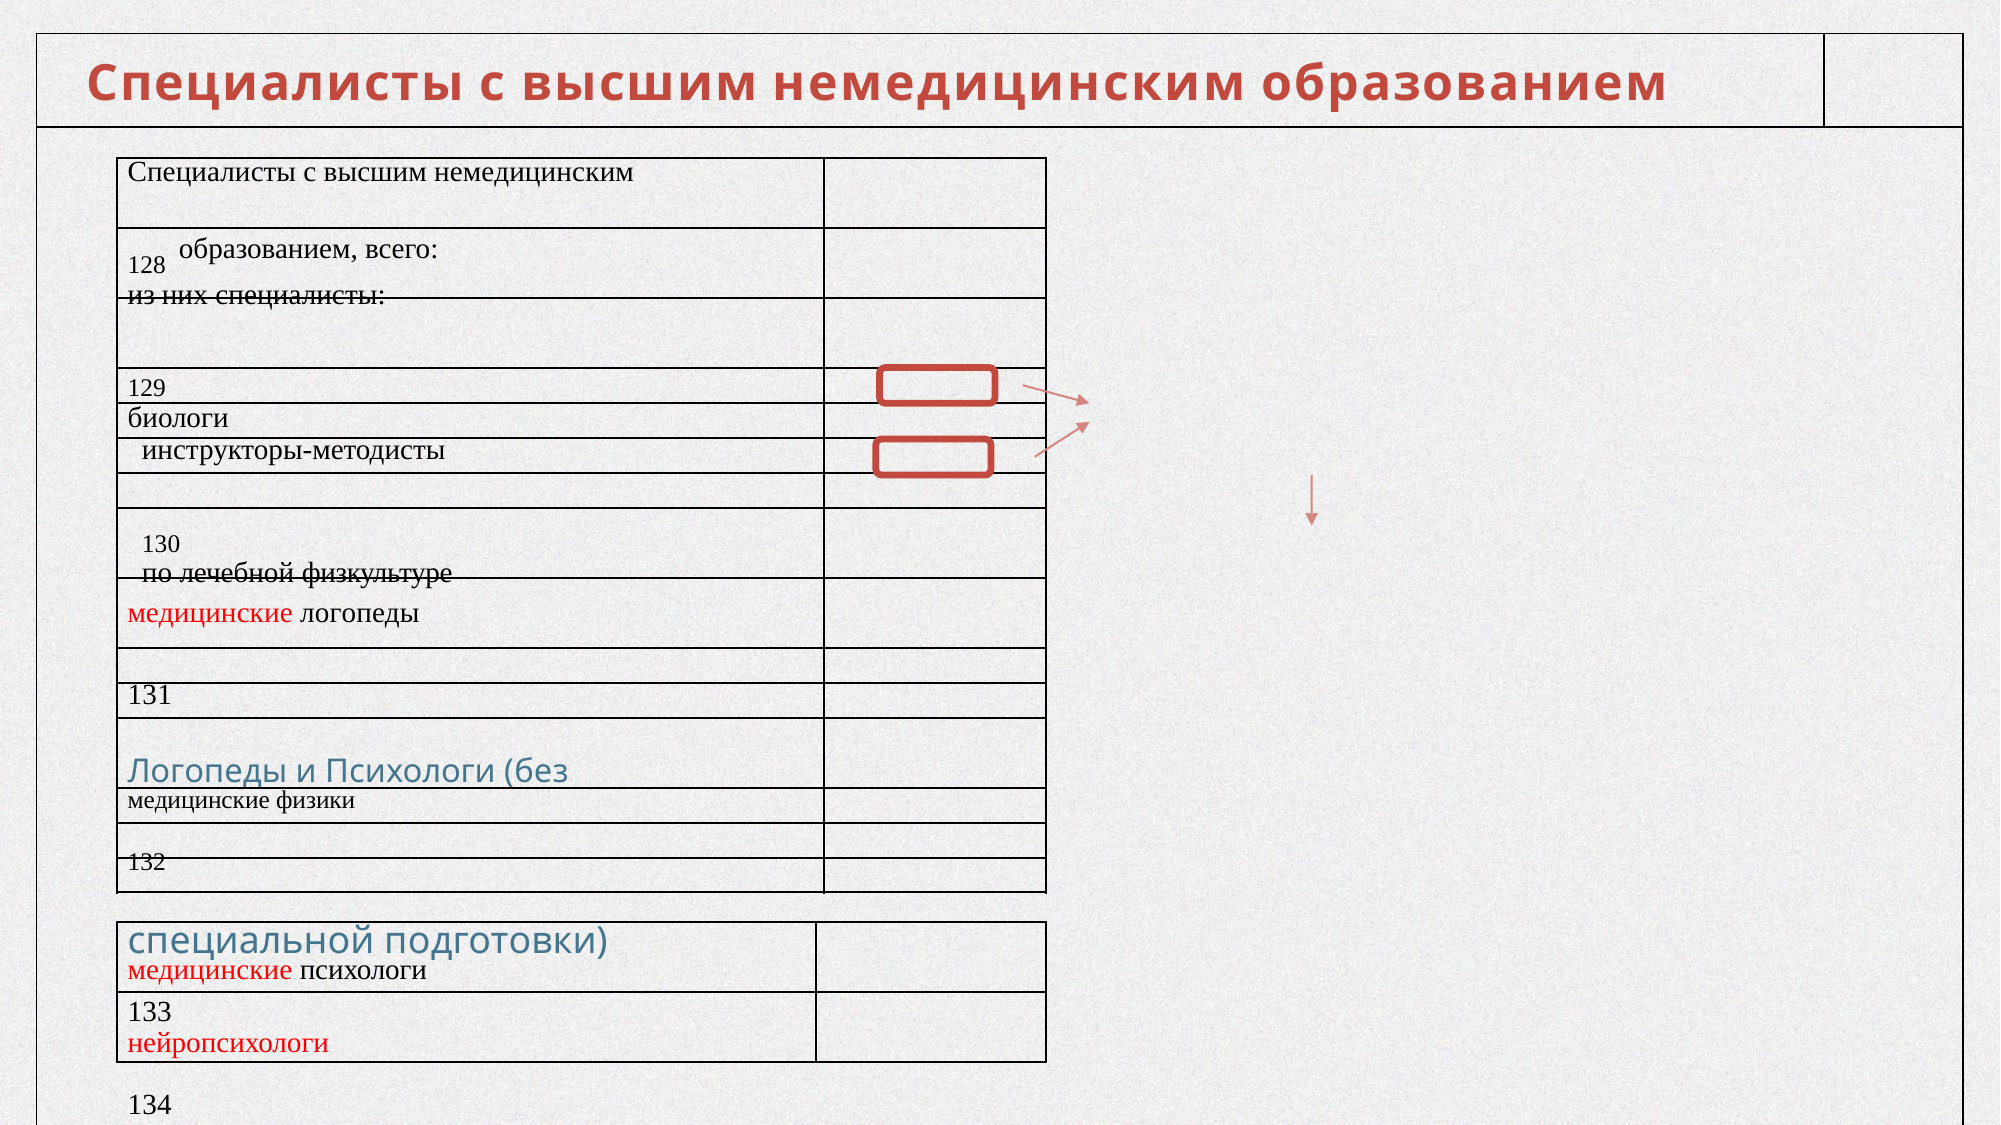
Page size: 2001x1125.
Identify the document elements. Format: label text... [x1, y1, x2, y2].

text_box [1054, 392, 1090, 406]
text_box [114, 155, 1049, 896]
table_header Специалисты с высшим немедицинским образованием [37, 34, 1823, 126]
table_header [1825, 34, 1962, 126]
table_cell Специалисты с высшим немедицинским 128 образованием, всего: из них специалисты: 129 биологи инструкторы-методисты 130 по лечебной физкультуре медицинские логопеды 131 Логопеды и Психологи (без медицинские физики 132 специальной подготовки) медицинские психологи 133 нейропсихологи 134 специалисты по физической реабилитации 135 Прочий персонал (кинезиоспециалисты) судебные эксперты (эксперты-биохимики, эксперты- 136 генетики, эксперты-химики) химики-эксперты медицинской организации 137 зоологи 138 эксперты-физики по контролю за источниками 139 ионизирующих и неоионизирующих излучений эмбриологи 140 энтомологи 141 специалисты по эргореабилитации (эргоспециалисты) 142 Специалисты с высшим немедицинским 232 образованием, занимающих должности врачей, всего из них врачей: 233 лаборантов [37, 128, 1962, 1125]
picture [0, 0, 2000, 1125]
text_box [1305, 474, 1318, 526]
text_box [1054, 421, 1090, 446]
